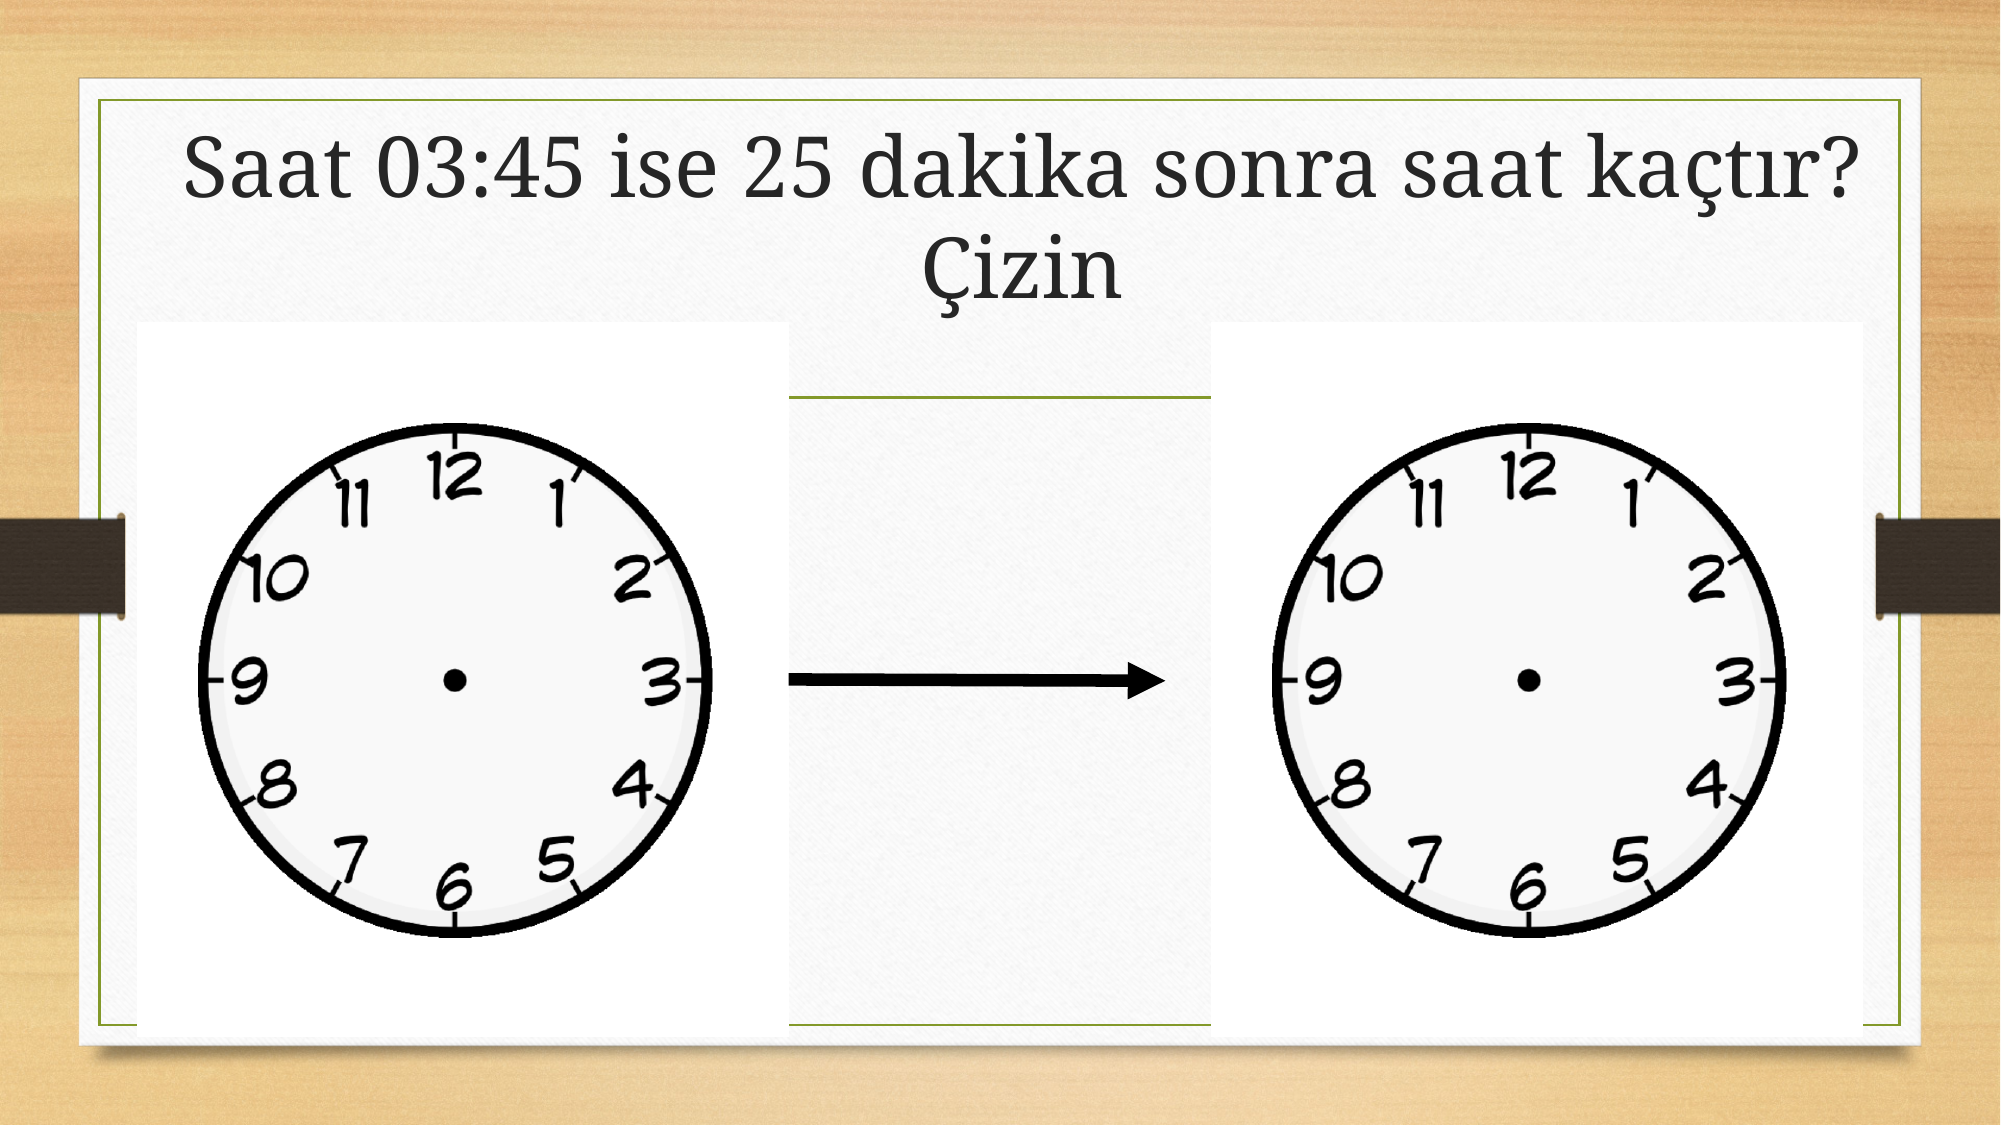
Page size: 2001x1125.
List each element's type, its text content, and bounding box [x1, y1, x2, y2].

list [137, 322, 789, 1037]
picture [0, 0, 2001, 1125]
title Saat 03:45 ise 25 dakika sonra saat kaçtır? Çizin [137, 105, 1908, 323]
